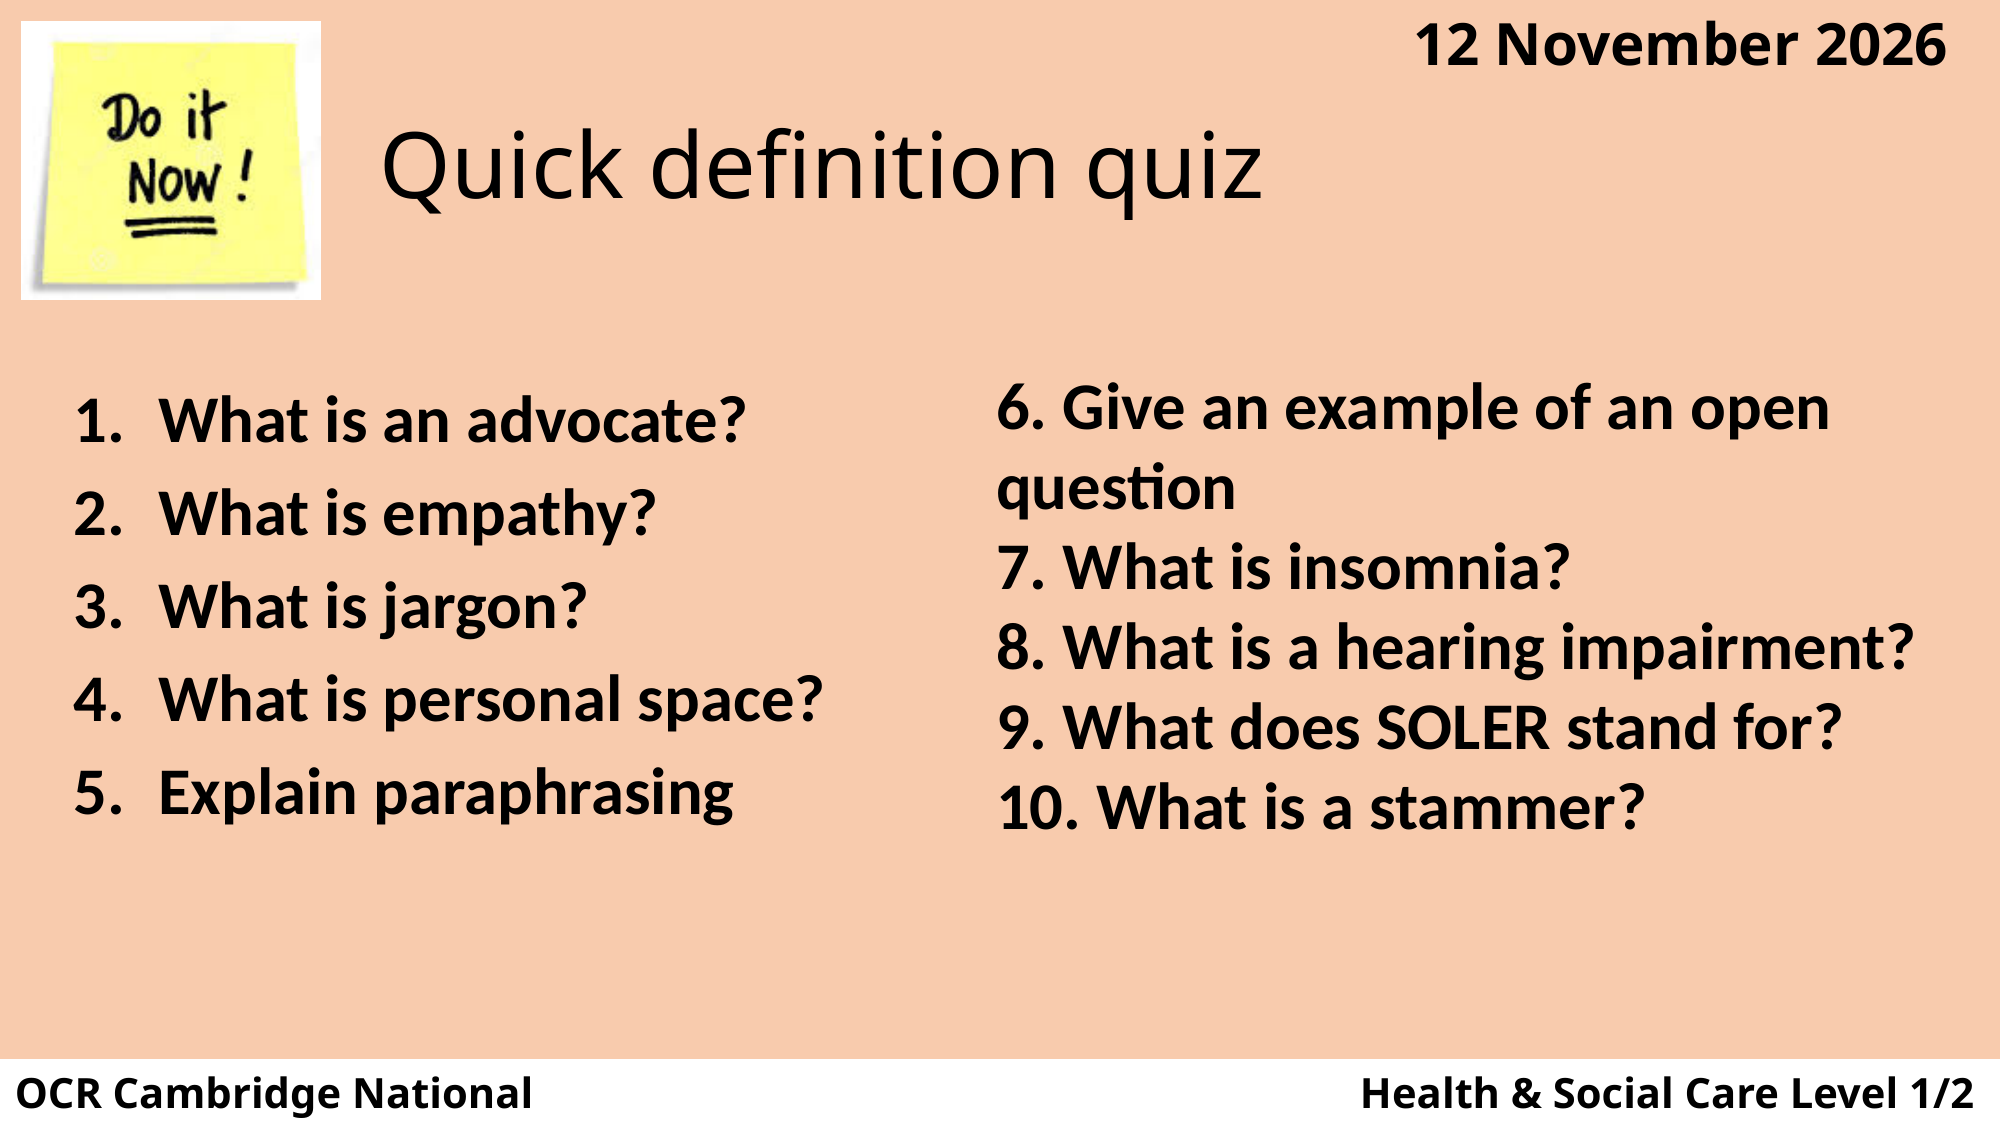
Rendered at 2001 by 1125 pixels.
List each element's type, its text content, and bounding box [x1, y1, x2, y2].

title Quick definition quiz [364, 59, 1863, 278]
text_box Health & Social Care Level 1/2 [873, 1059, 2000, 1125]
text_box 20 October 2020 [1205, 0, 1964, 94]
text_box 6. Give an example of an open question 7. What is insomnia? 8. What is a hearing impairment? 9. What does SOLER stand for? 10. What is a stammer? [981, 355, 1982, 851]
list What is an advocate? What is empathy? What is jargon? What is personal space? Explain paraphrasing [58, 377, 874, 864]
text_box OCR Cambridge National [0, 1059, 873, 1125]
picture [20, 20, 321, 300]
